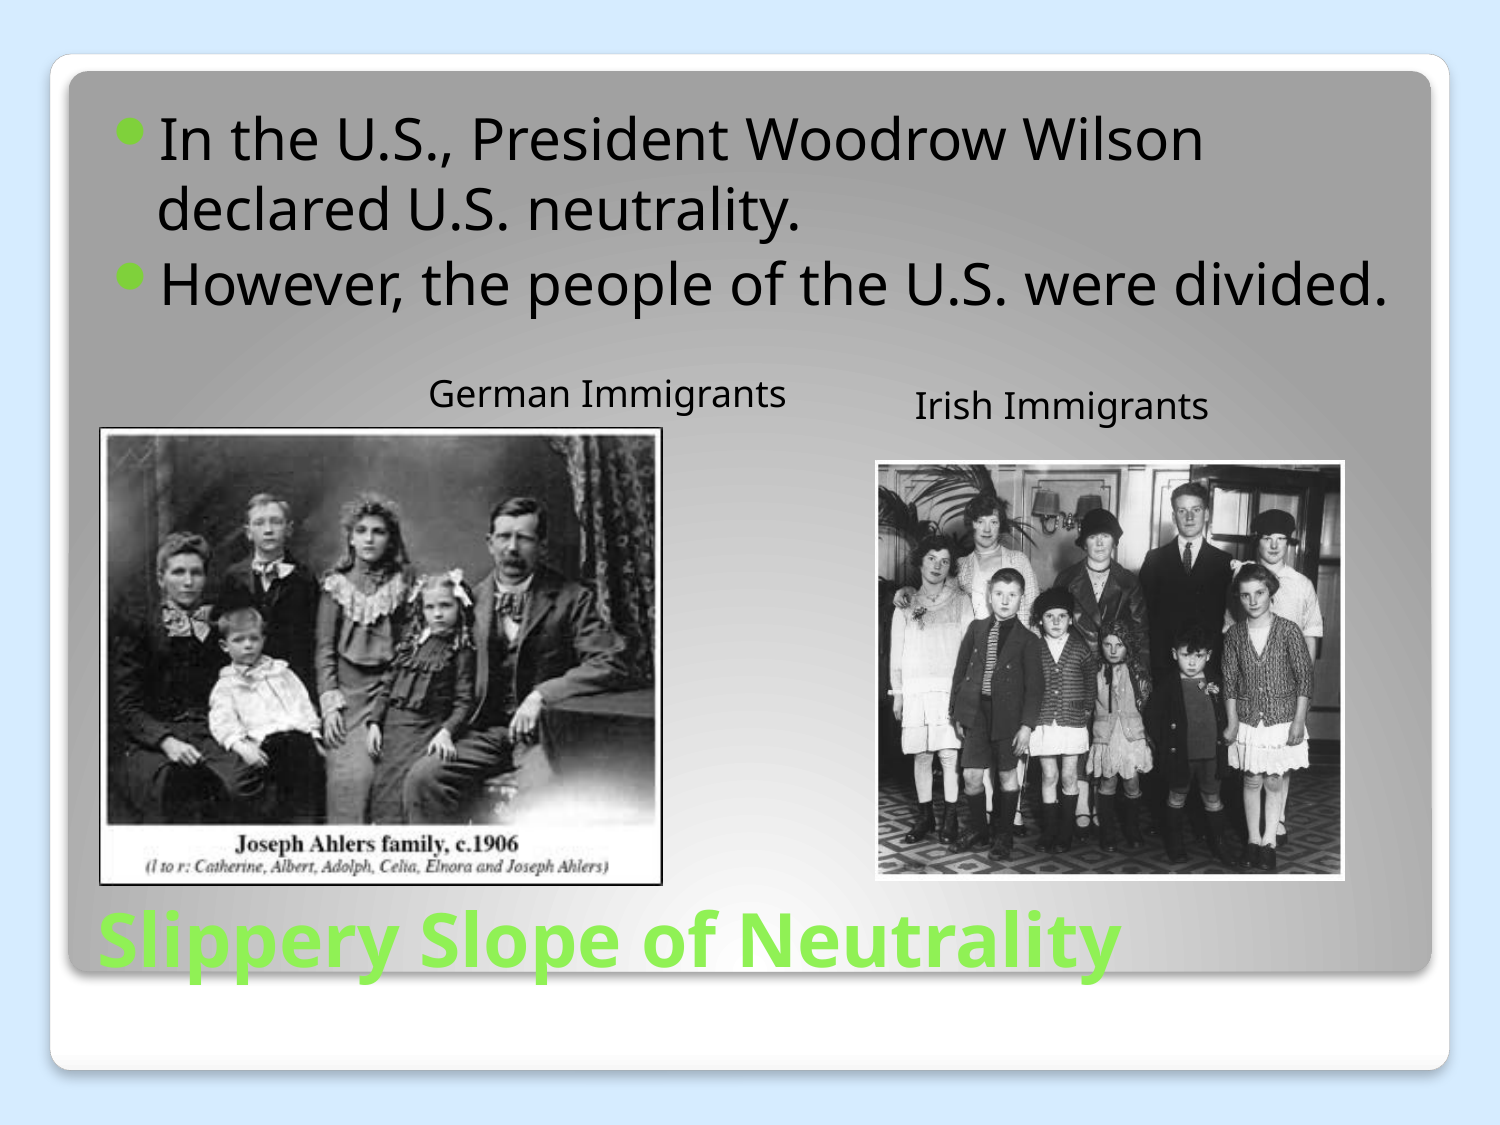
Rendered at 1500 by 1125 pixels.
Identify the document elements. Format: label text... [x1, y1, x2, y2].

text_box Irish Immigrants [900, 374, 1325, 435]
picture [99, 427, 663, 886]
text_box German Immigrants [413, 362, 803, 423]
picture [874, 460, 1346, 881]
title Slippery Slope of Neutrality [82, 817, 1425, 990]
list In the U.S., President Woodrow Wilson declared U.S. neutrality. However, the people of the U.S. were divided. [82, 86, 1425, 774]
